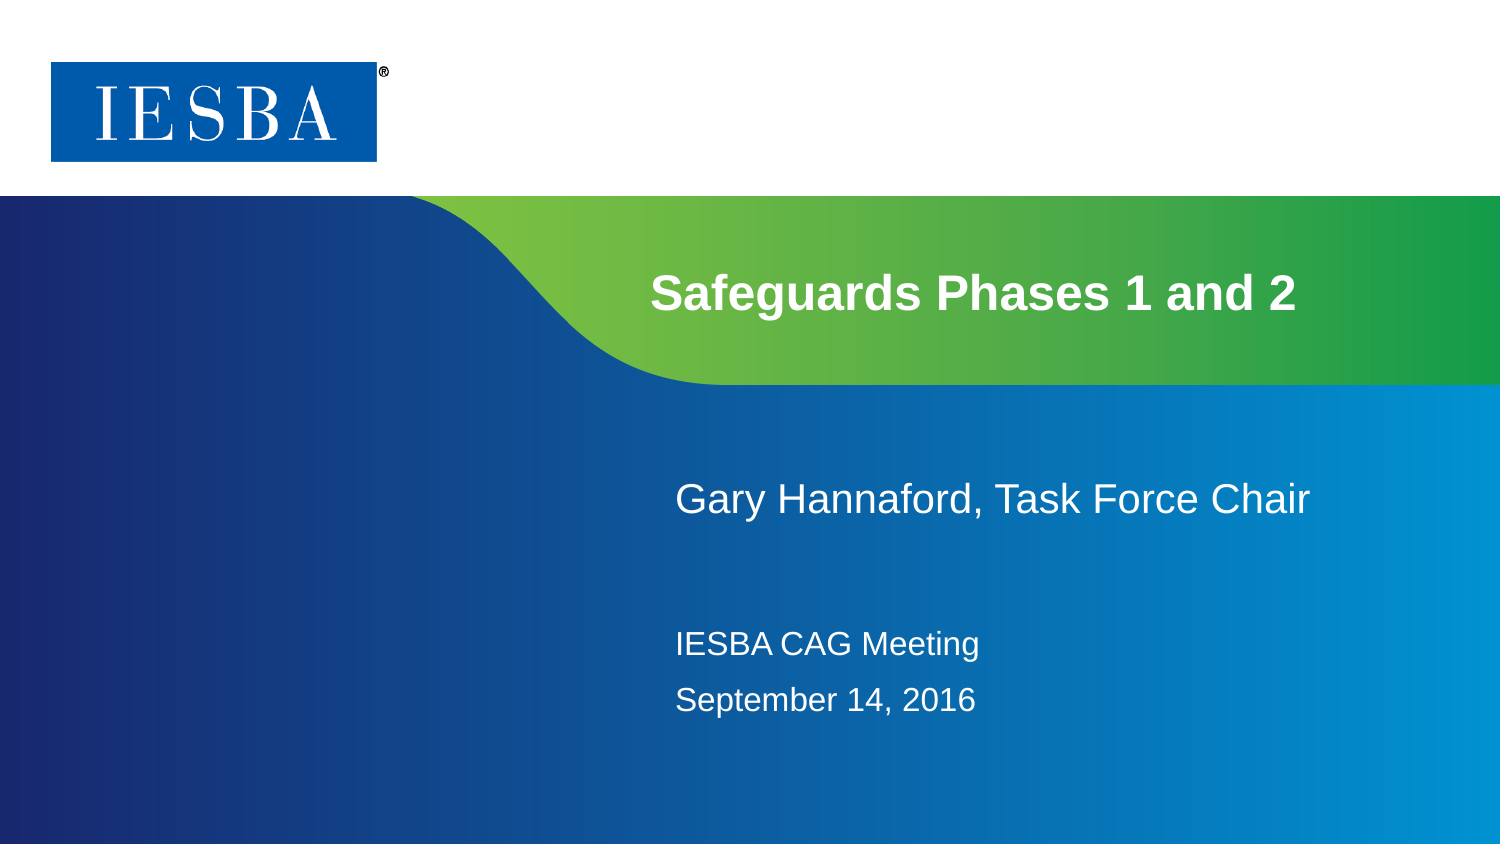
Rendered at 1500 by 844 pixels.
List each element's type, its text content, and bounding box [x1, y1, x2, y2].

title Safeguards Phases 1 and 2 [650, 229, 1488, 352]
text_box Gary Hannaford, Task Force Chair [675, 471, 1450, 602]
subtitle IESBA CAG Meeting September 14, 2016 [675, 621, 1475, 797]
picture [51, 62, 389, 162]
picture [412, 196, 1500, 385]
